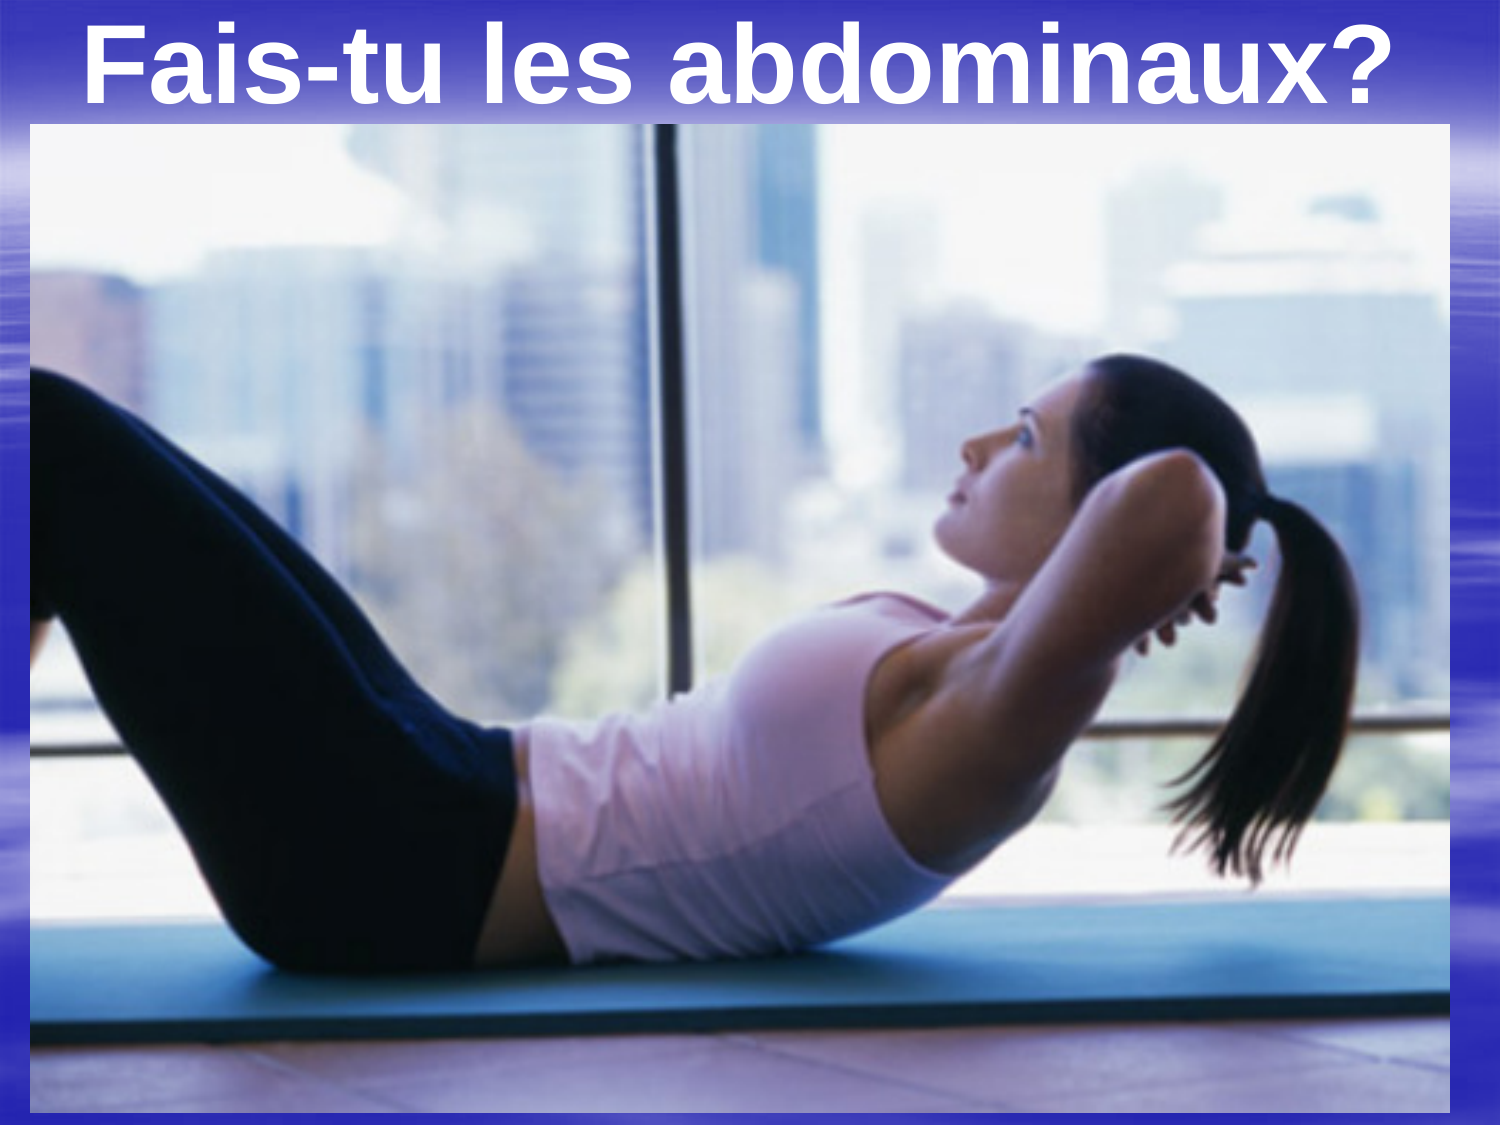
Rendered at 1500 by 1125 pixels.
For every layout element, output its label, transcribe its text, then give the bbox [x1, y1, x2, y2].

picture [30, 124, 1451, 1114]
title Fais-tu les abdominaux? [41, 0, 1438, 123]
